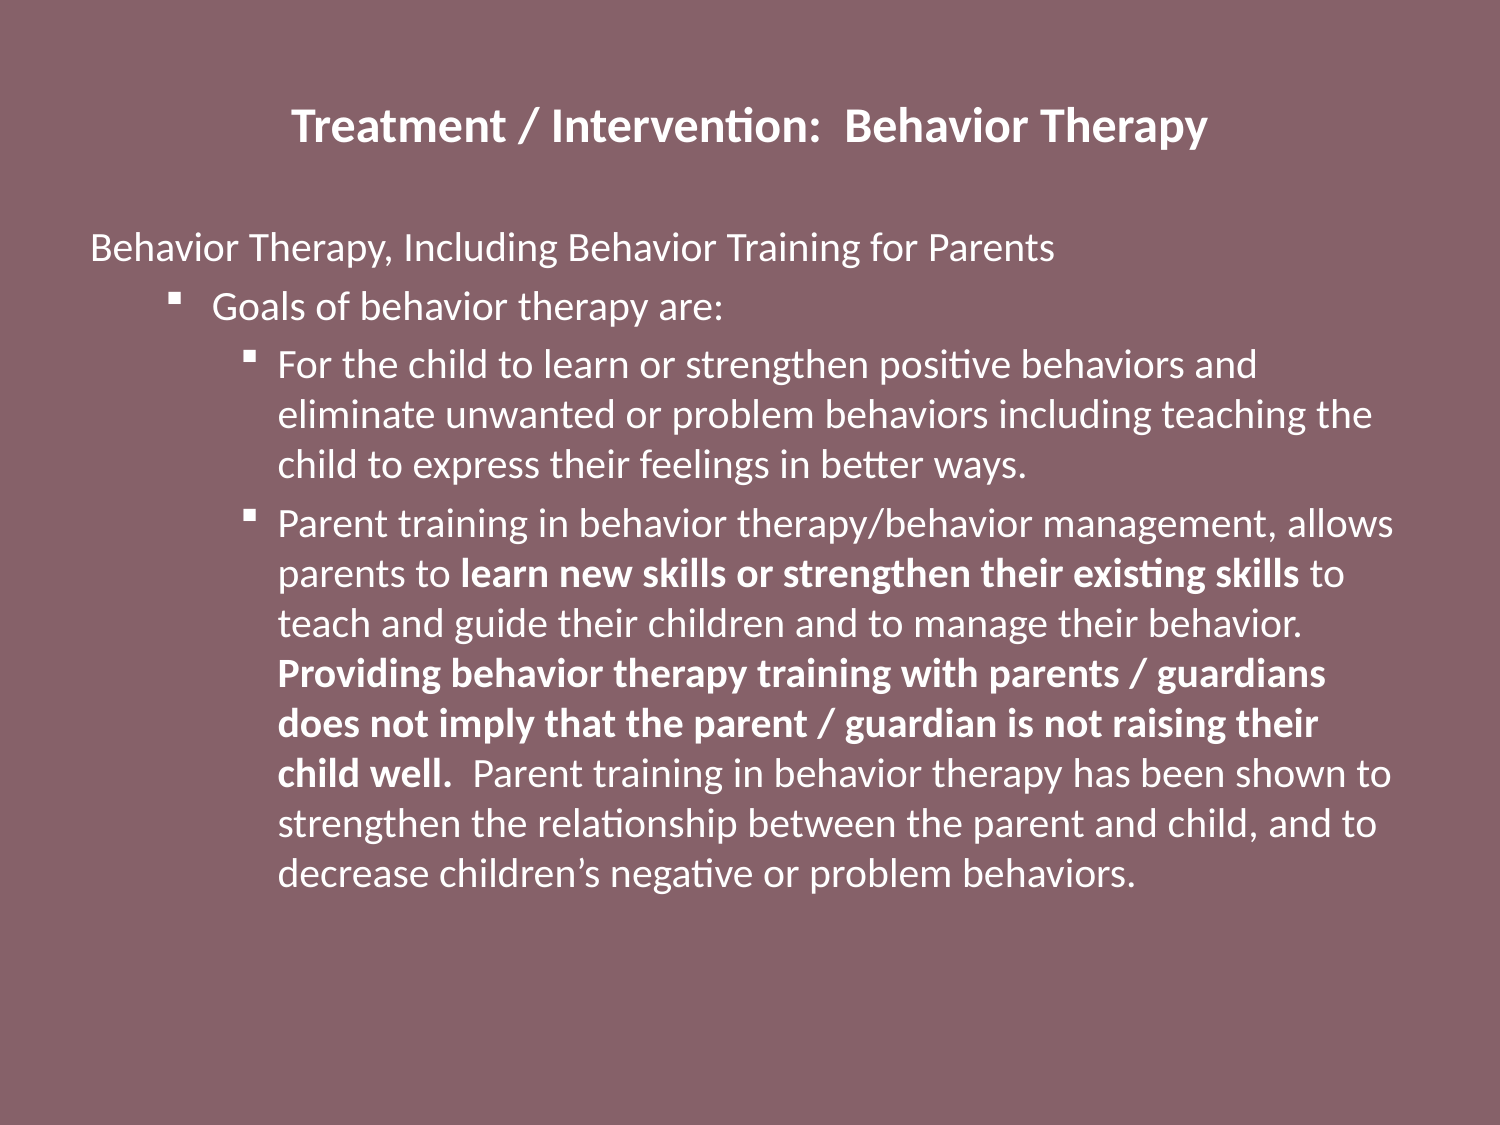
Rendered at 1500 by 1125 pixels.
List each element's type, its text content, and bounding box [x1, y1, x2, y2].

list Behavior Therapy, Including Behavior Training for Parents Goals of behavior therapy are: For the child to learn or strengthen positive behaviors and eliminate unwanted or problem behaviors including teaching the child to express their feelings in better ways. Parent training in behavior therapy/behavior management, allows parents to learn new skills or strengthen their existing skills to teach and guide their children and to manage their behavior. Providing behavior therapy training with parents / guardians does not imply that the parent / guardian is not raising their child well. Parent training in behavior therapy has been shown to strengthen the relationship between the parent and child, and to decrease children’s negative or problem behaviors. [75, 212, 1425, 1005]
title Treatment / Intervention: Behavior Therapy [75, 45, 1425, 200]
